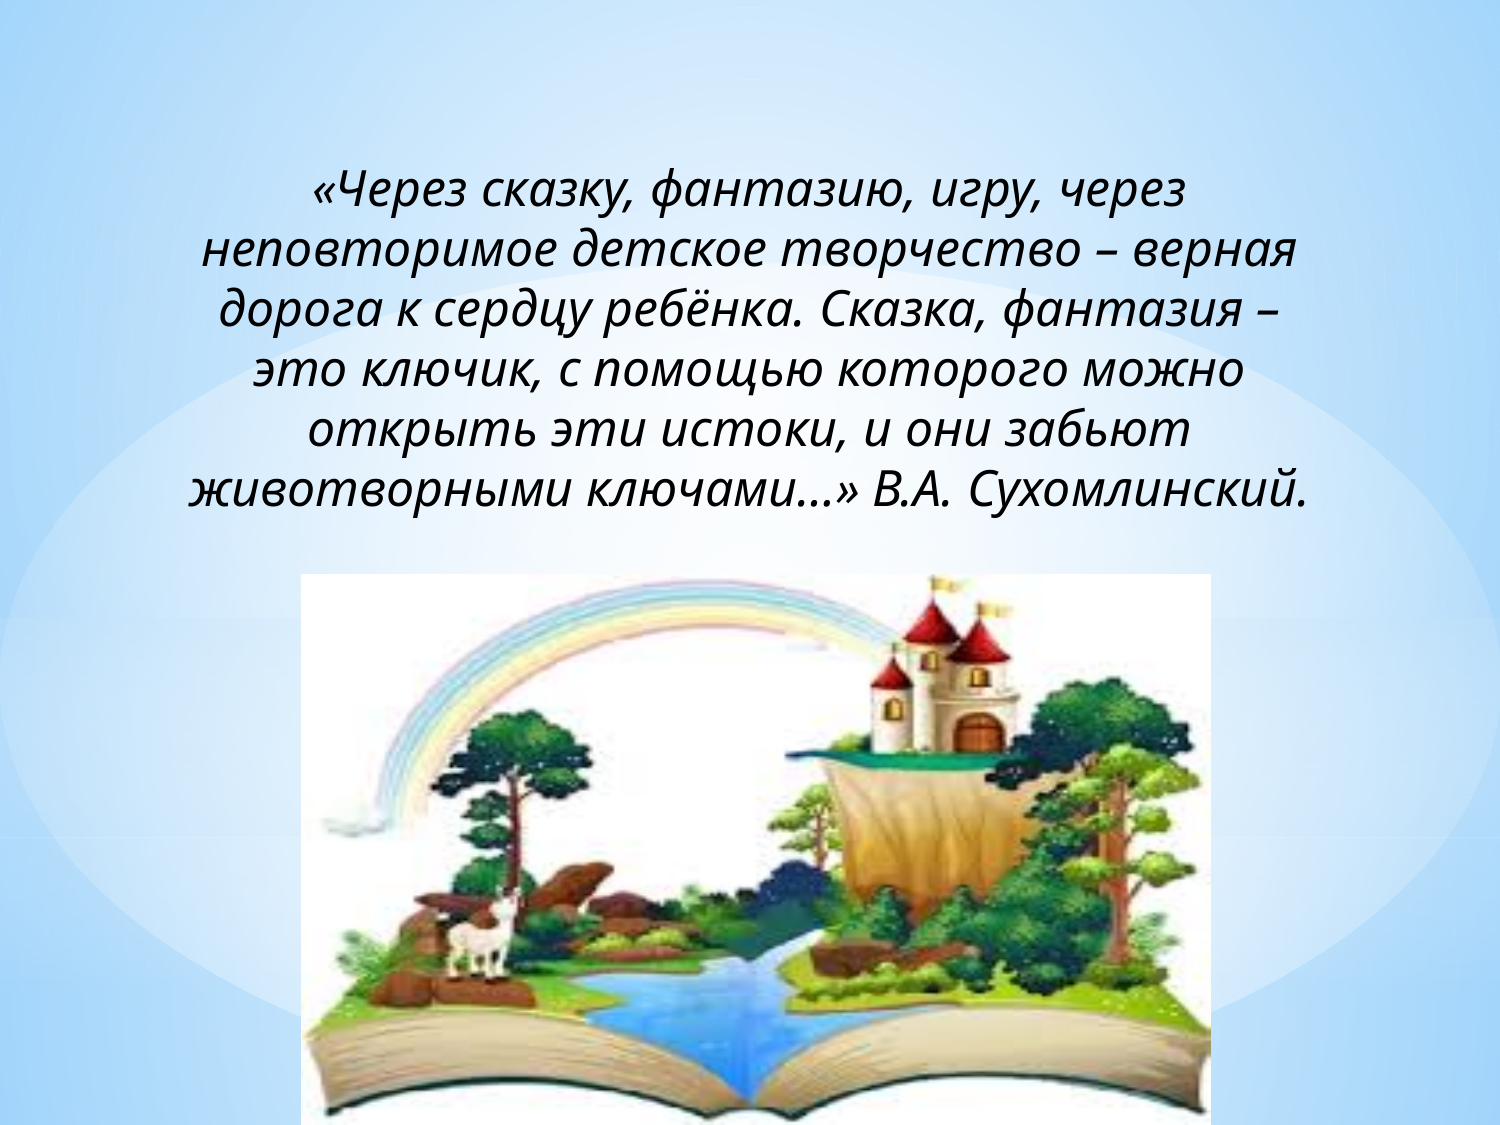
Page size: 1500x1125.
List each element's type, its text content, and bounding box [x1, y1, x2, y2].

text_box «Через сказку, фантазию, игру, через неповторимое детское творчество – верная дорога к сердцу ребёнка. Сказка, фантазия – это ключик, с помощью которого можно открыть эти истоки, и они забьют животворными ключами…» В.А. Сухомлинский. [171, 148, 1329, 524]
picture [300, 574, 1211, 1125]
